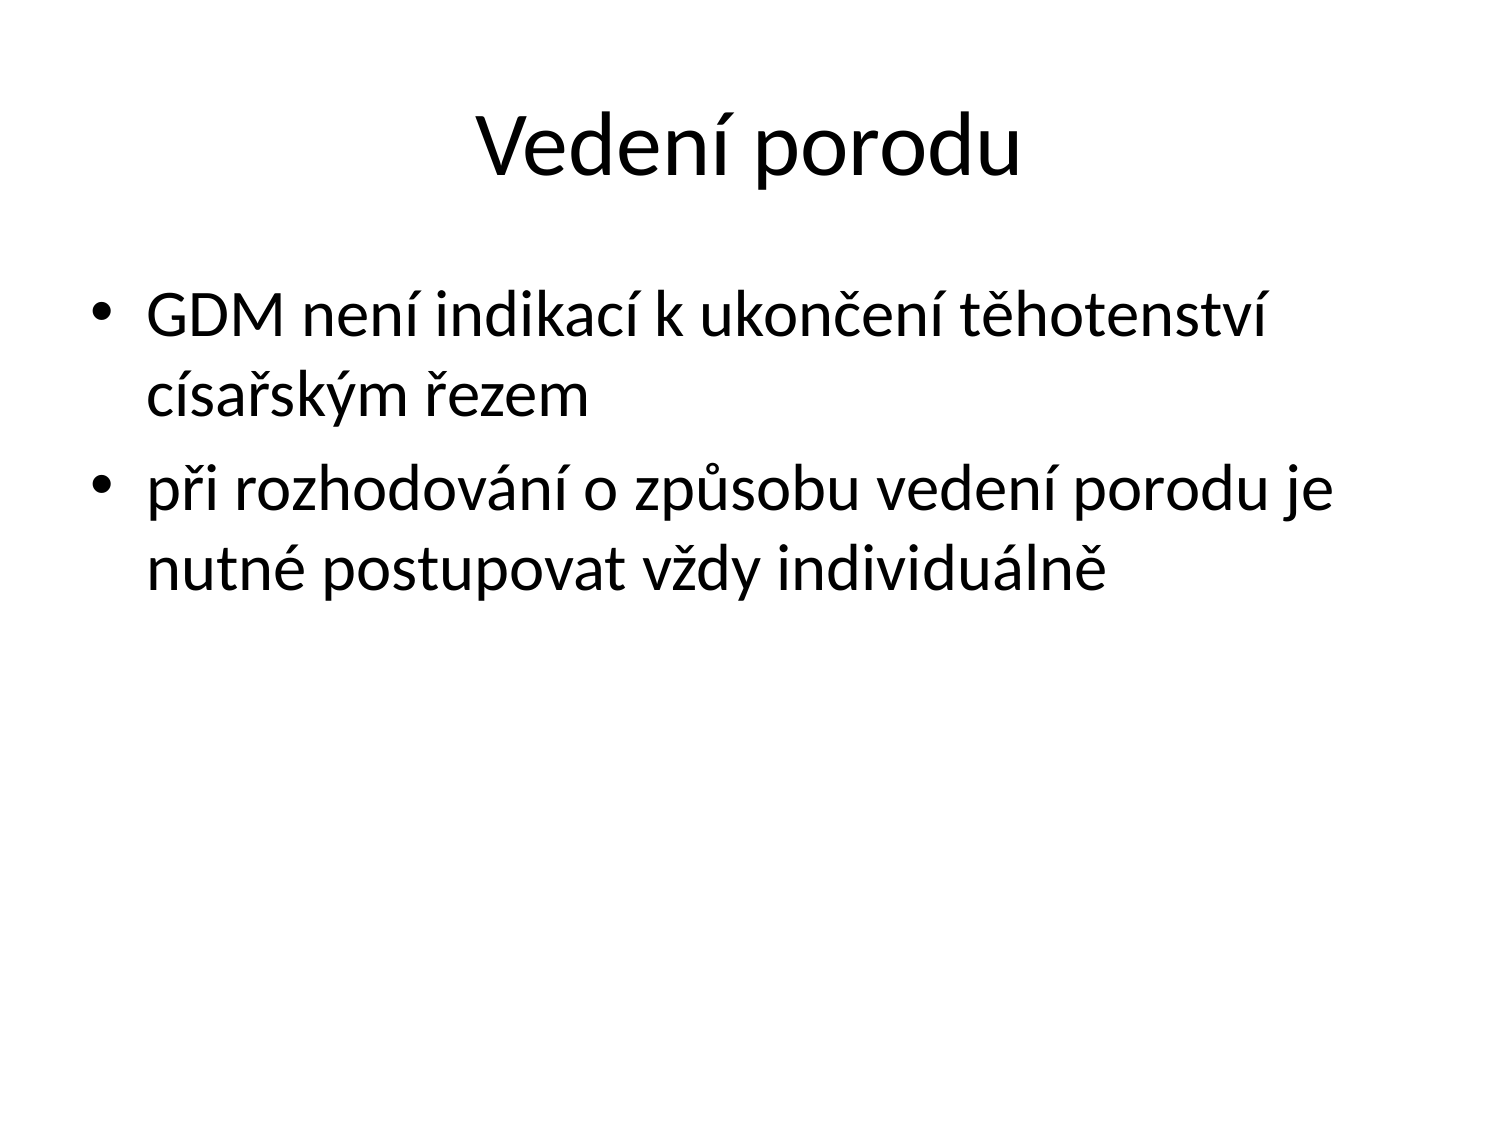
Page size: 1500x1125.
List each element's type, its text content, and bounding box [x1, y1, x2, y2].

title Vedení porodu [75, 45, 1425, 233]
list GDM není indikací k ukončení těhotenství císařským řezem při rozhodování o způsobu vedení porodu je nutné postupovat vždy individuálně [75, 262, 1425, 1005]
